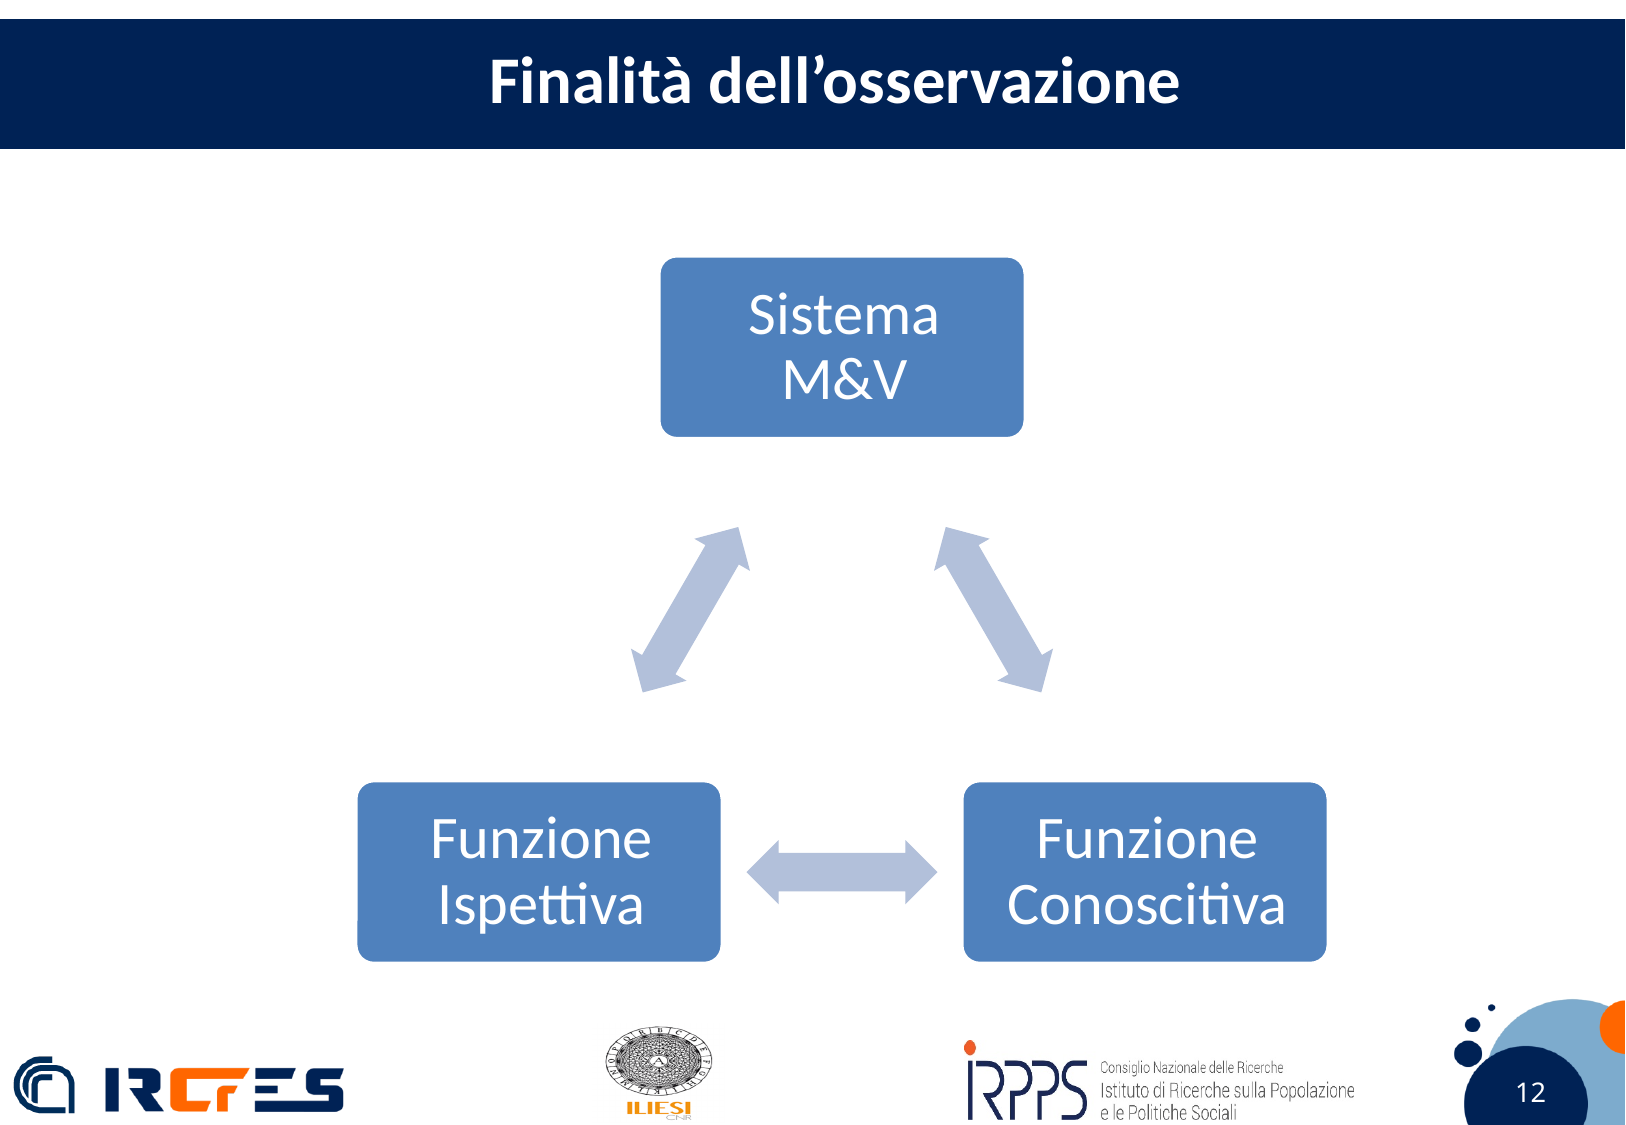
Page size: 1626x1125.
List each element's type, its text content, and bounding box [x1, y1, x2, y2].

picture [9, 1051, 82, 1118]
picture [964, 1040, 1354, 1120]
picture [1431, 986, 1625, 1125]
picture [592, 1023, 725, 1123]
picture [103, 1066, 346, 1112]
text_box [233, 255, 1451, 965]
text_box Finalità dell’osservazione [174, 29, 1625, 125]
